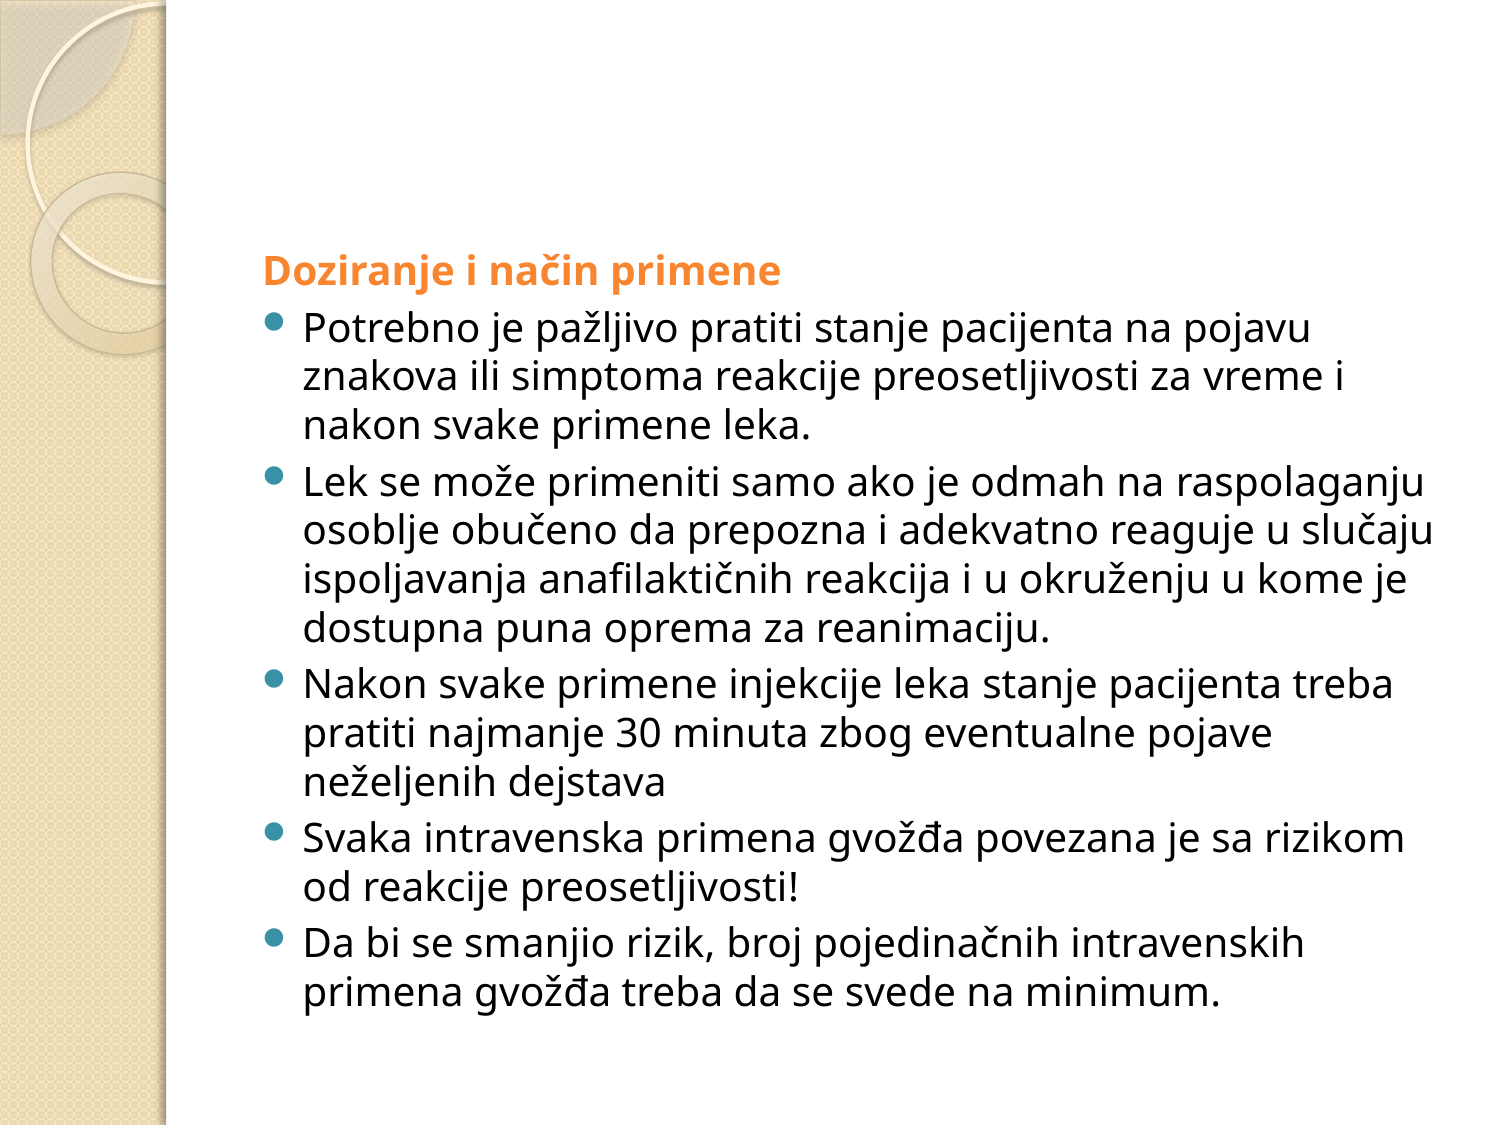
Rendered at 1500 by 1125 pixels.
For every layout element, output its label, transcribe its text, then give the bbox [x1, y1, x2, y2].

list Doziranje i način primene Potrebno je pažljivo pratiti stanje pacijenta na pojavu znakova ili simptoma reakcije preosetljivosti za vreme i nakon svake primene leka. Lek se može primeniti samo ako je odmah na raspolaganju osoblje obučeno da prepozna i adekvatno reaguje u slučaju ispoljavanja anafilaktičnih reakcija i u okruženju u kome je dostupna puna oprema za reanimaciju. Nakon svake primene injekcije leka stanje pacijenta treba pratiti najmanje 30 minuta zbog eventualne pojave neželjenih dejstava Svaka intravenska primena gvožđa povezana je sa rizikom od reakcije preosetljivosti! Da bi se smanjio rizik, broj pojedinačnih intravenskih primena gvožđa treba da se svede na minimum. [235, 237, 1466, 1025]
